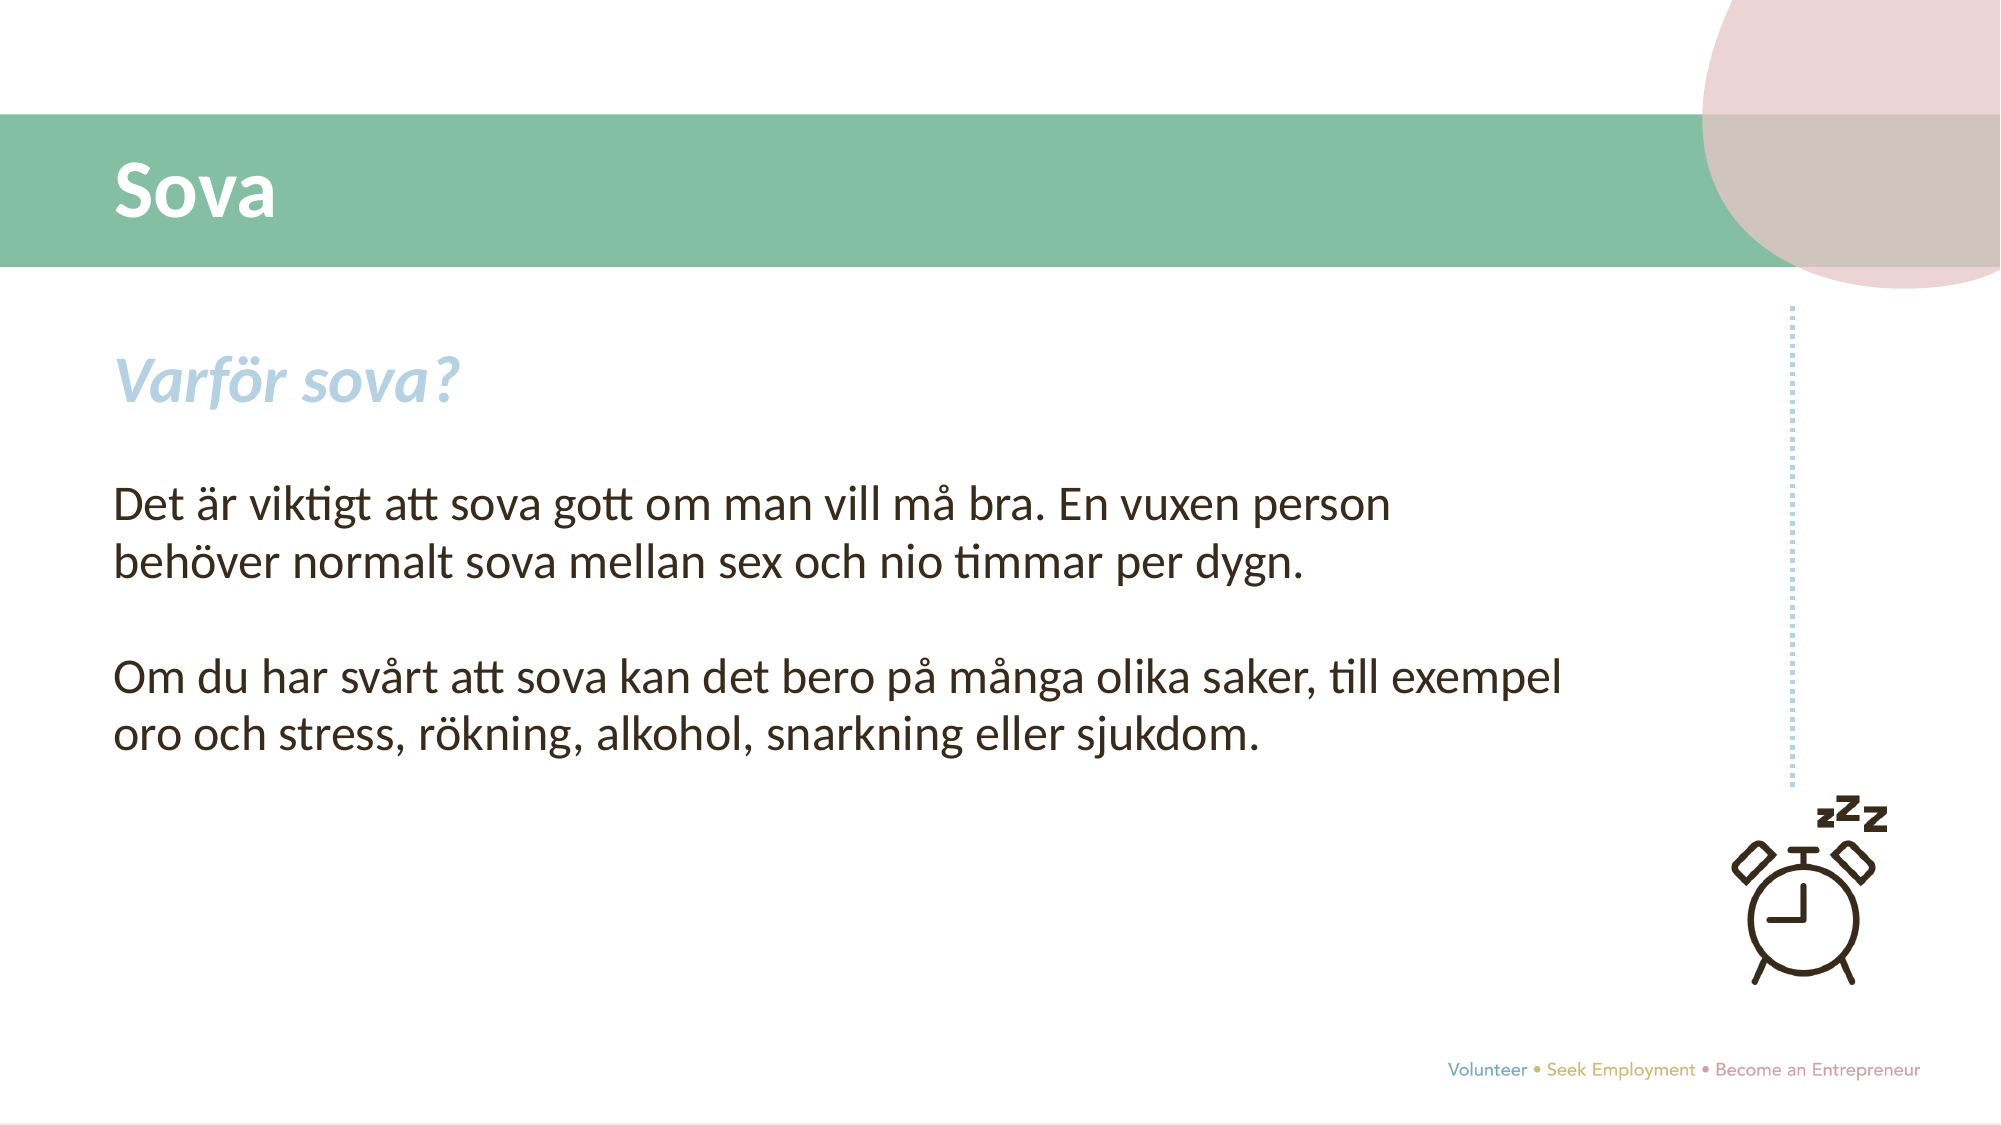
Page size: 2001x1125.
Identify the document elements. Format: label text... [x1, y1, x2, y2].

text_box Sova [99, 147, 1312, 290]
text_box Varför sova? Det är viktigt att sova gott om man vill må bra. En vuxen person behöver normalt sova mellan sex och nio timmar per dygn. Om du har svårt att sova kan det bero på många olika saker, till exempel oro och stress, rökning, alkohol, snarkning eller sjukdom. [98, 350, 1581, 975]
picture [1706, 788, 1909, 992]
text_box [0, 113, 1797, 268]
text_box [1702, 0, 2000, 289]
picture [1418, 1046, 1971, 1103]
